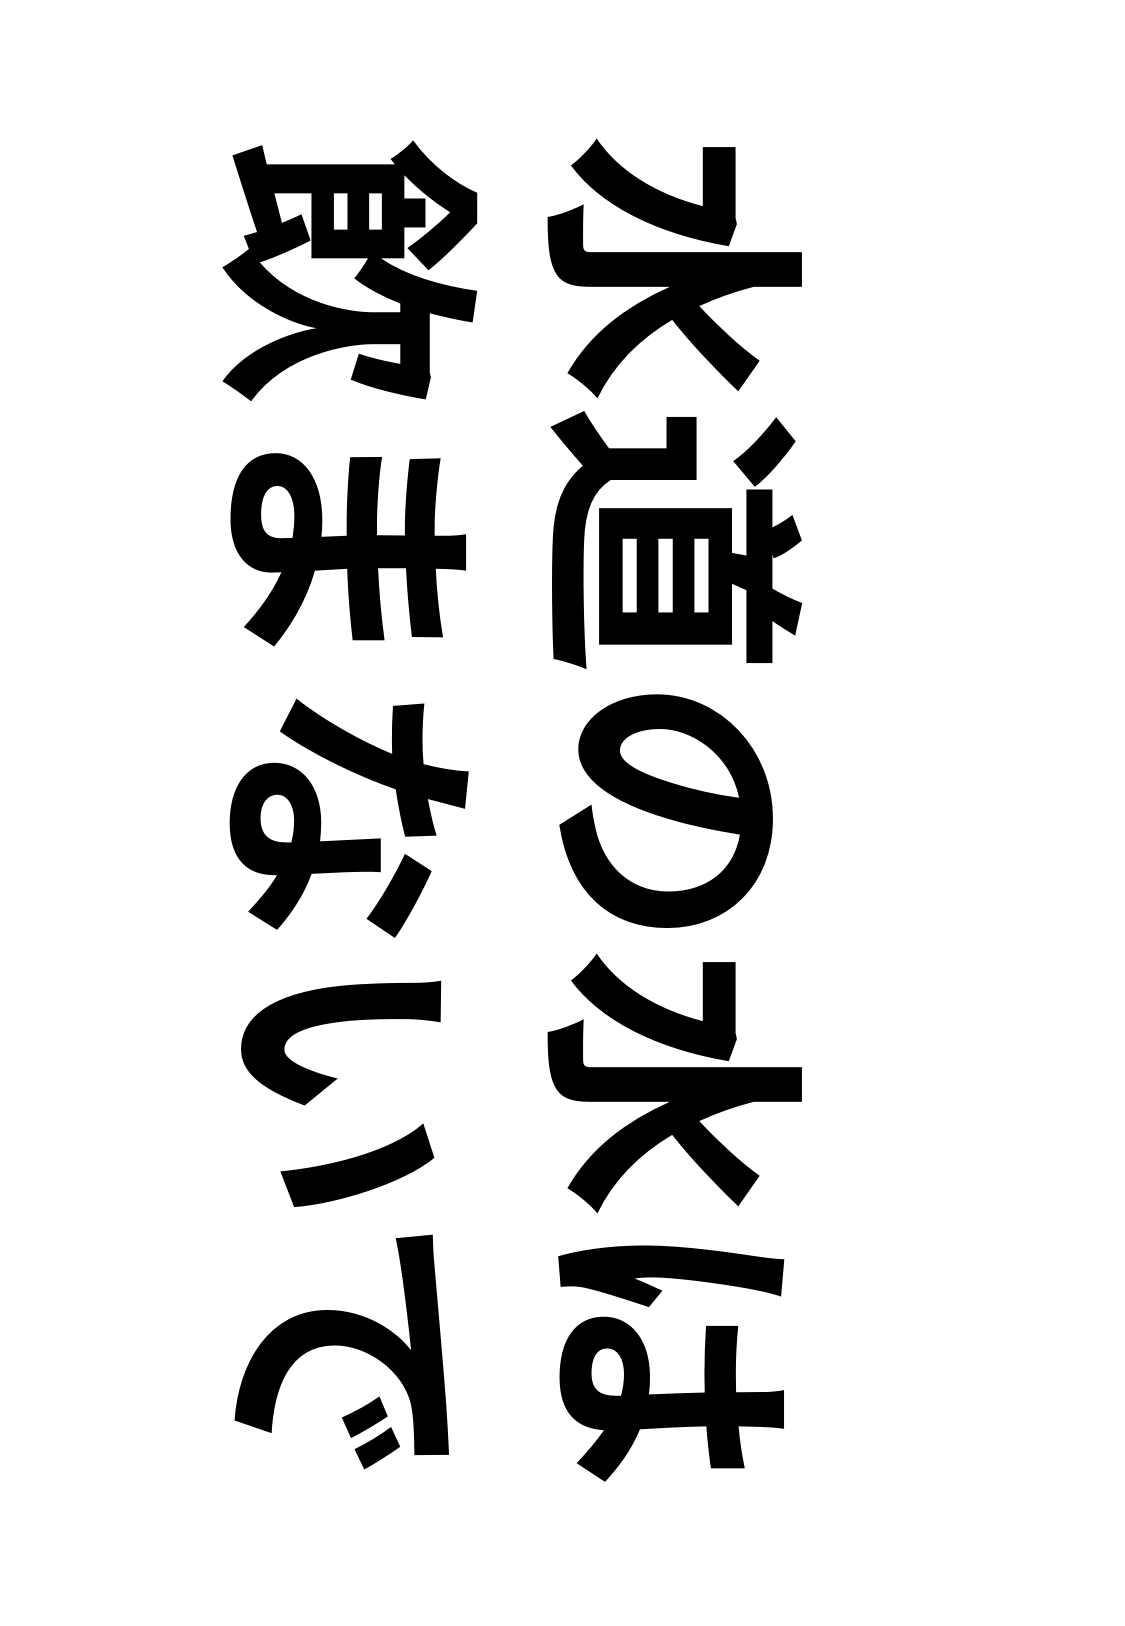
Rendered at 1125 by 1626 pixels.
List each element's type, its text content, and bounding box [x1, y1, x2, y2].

text_box 水道の水は 飲まないで [185, 0, 873, 1625]
